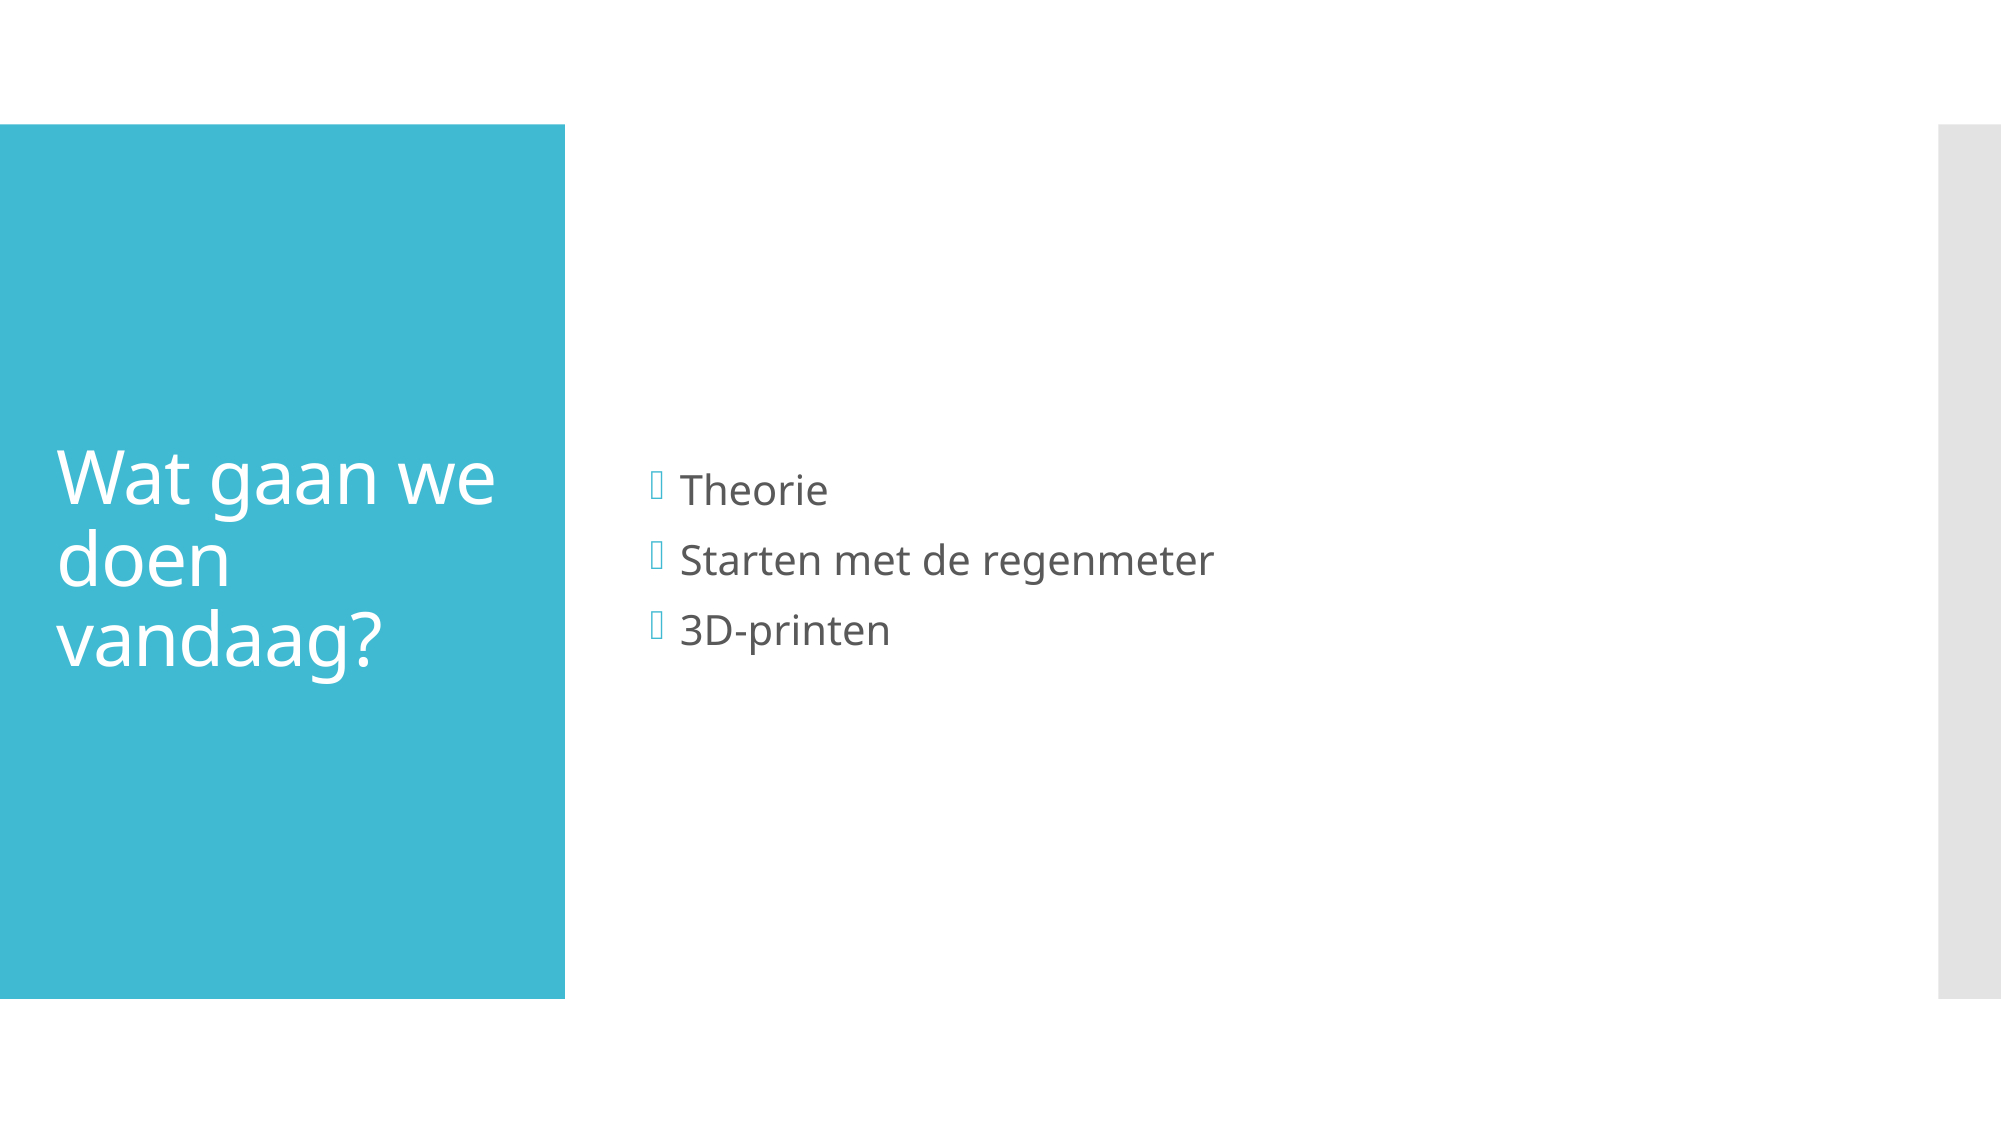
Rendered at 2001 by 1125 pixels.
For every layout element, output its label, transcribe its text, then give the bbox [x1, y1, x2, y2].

list Theorie Starten met de regenmeter 3D-printen [634, 141, 1835, 982]
title Wat gaan we doen vandaag? [41, 184, 525, 940]
